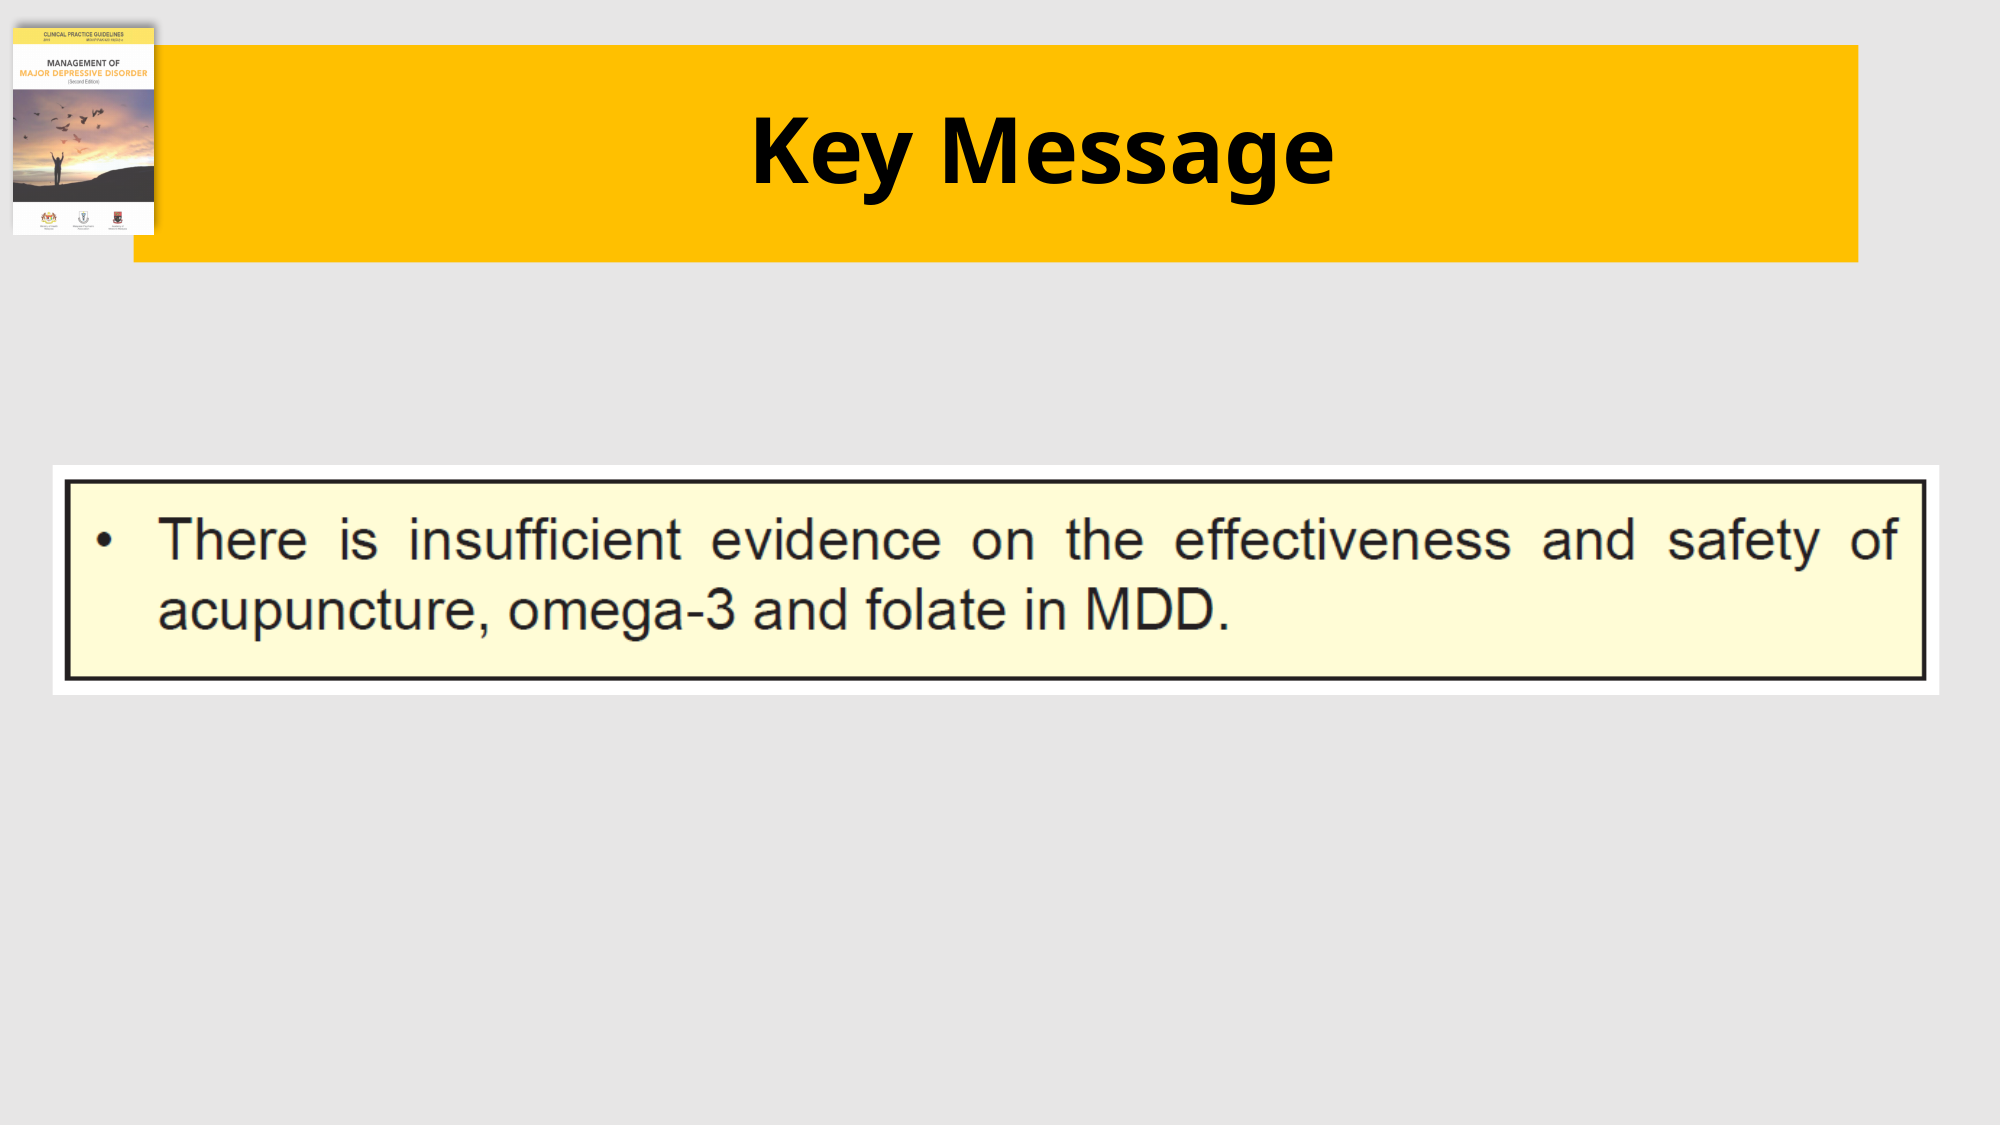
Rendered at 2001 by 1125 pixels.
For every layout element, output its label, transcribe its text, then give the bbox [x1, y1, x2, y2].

picture [13, 28, 154, 235]
title Key Message [133, 45, 1859, 263]
picture [52, 465, 1940, 695]
